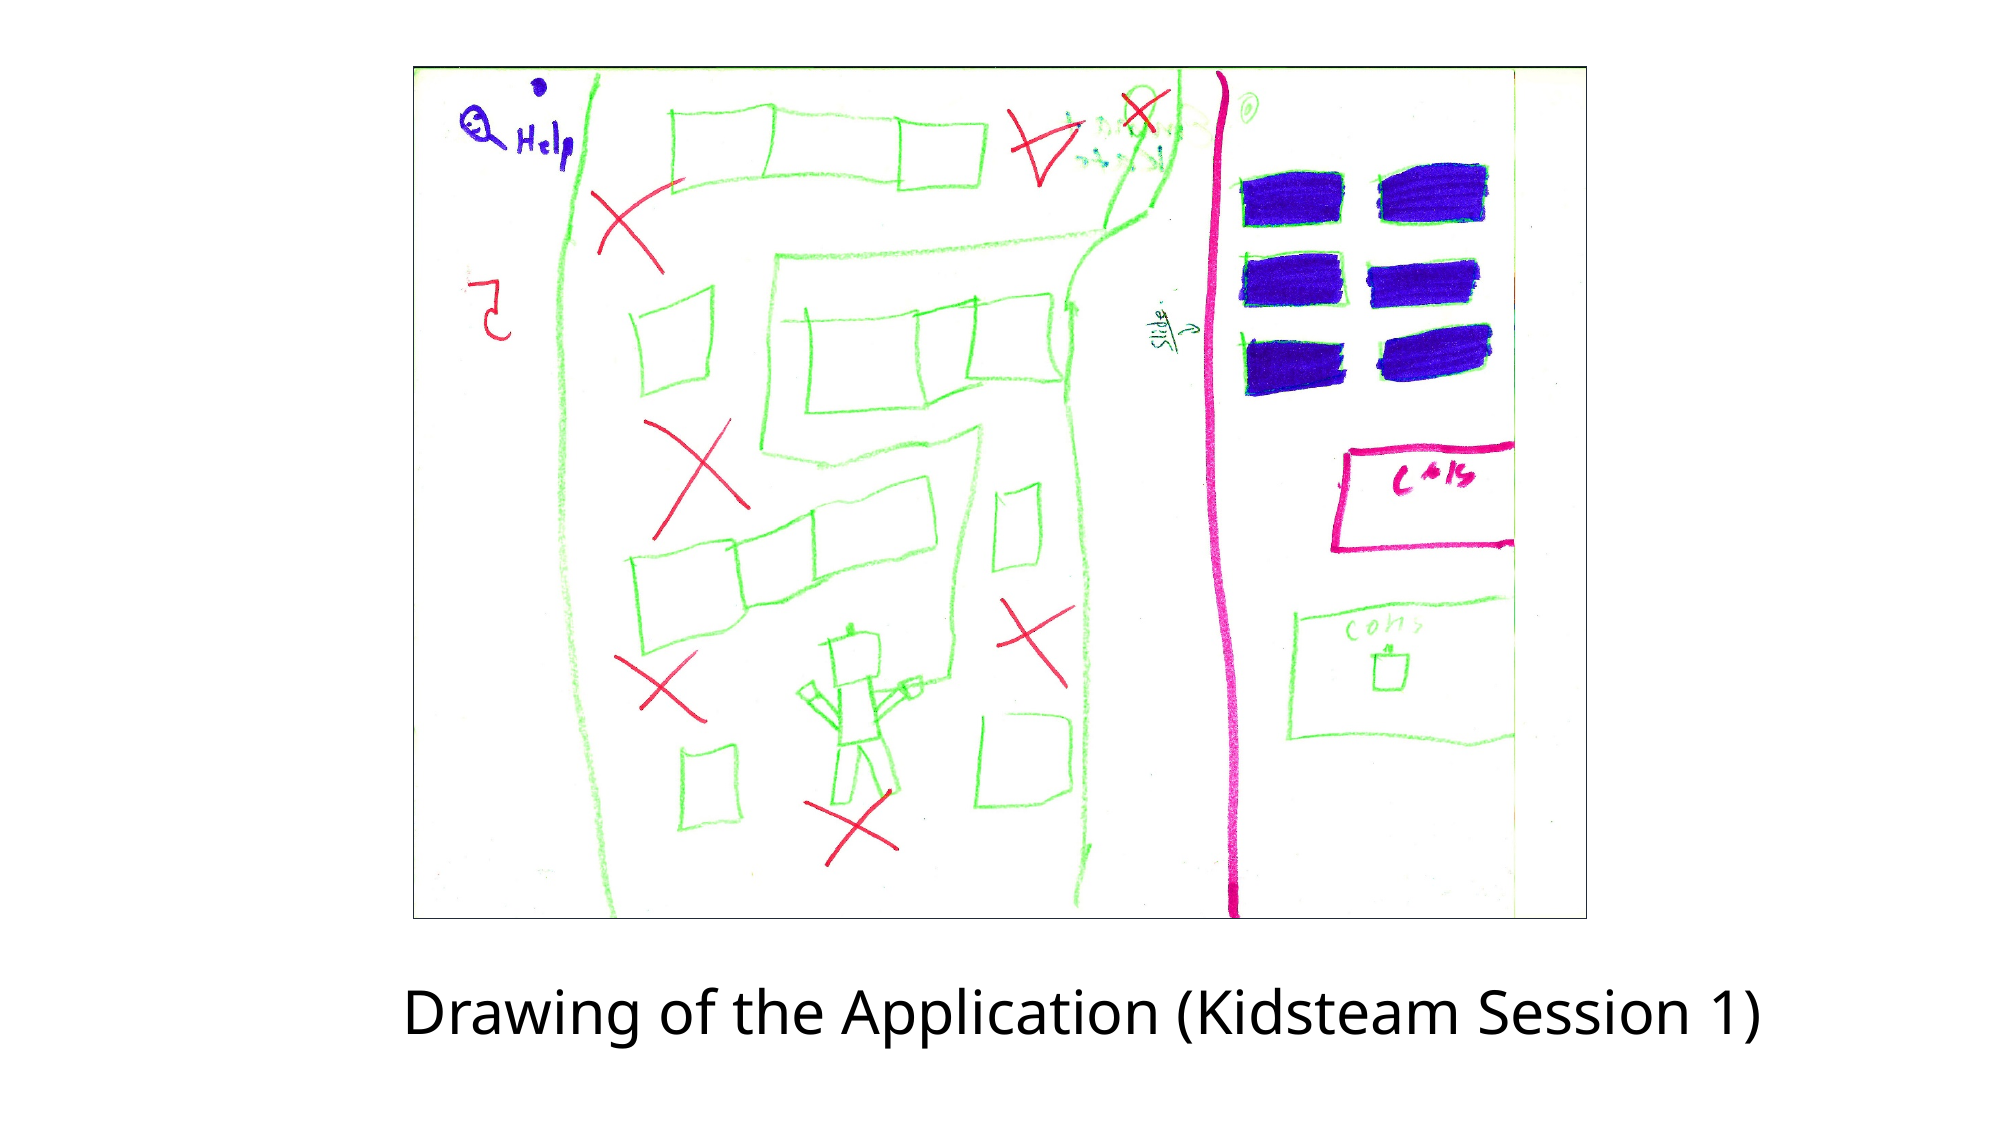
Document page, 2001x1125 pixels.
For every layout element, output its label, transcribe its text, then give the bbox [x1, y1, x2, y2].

picture [413, 66, 1587, 919]
text_box Drawing of the Application (Kidsteam Session 1) [387, 974, 1830, 1088]
